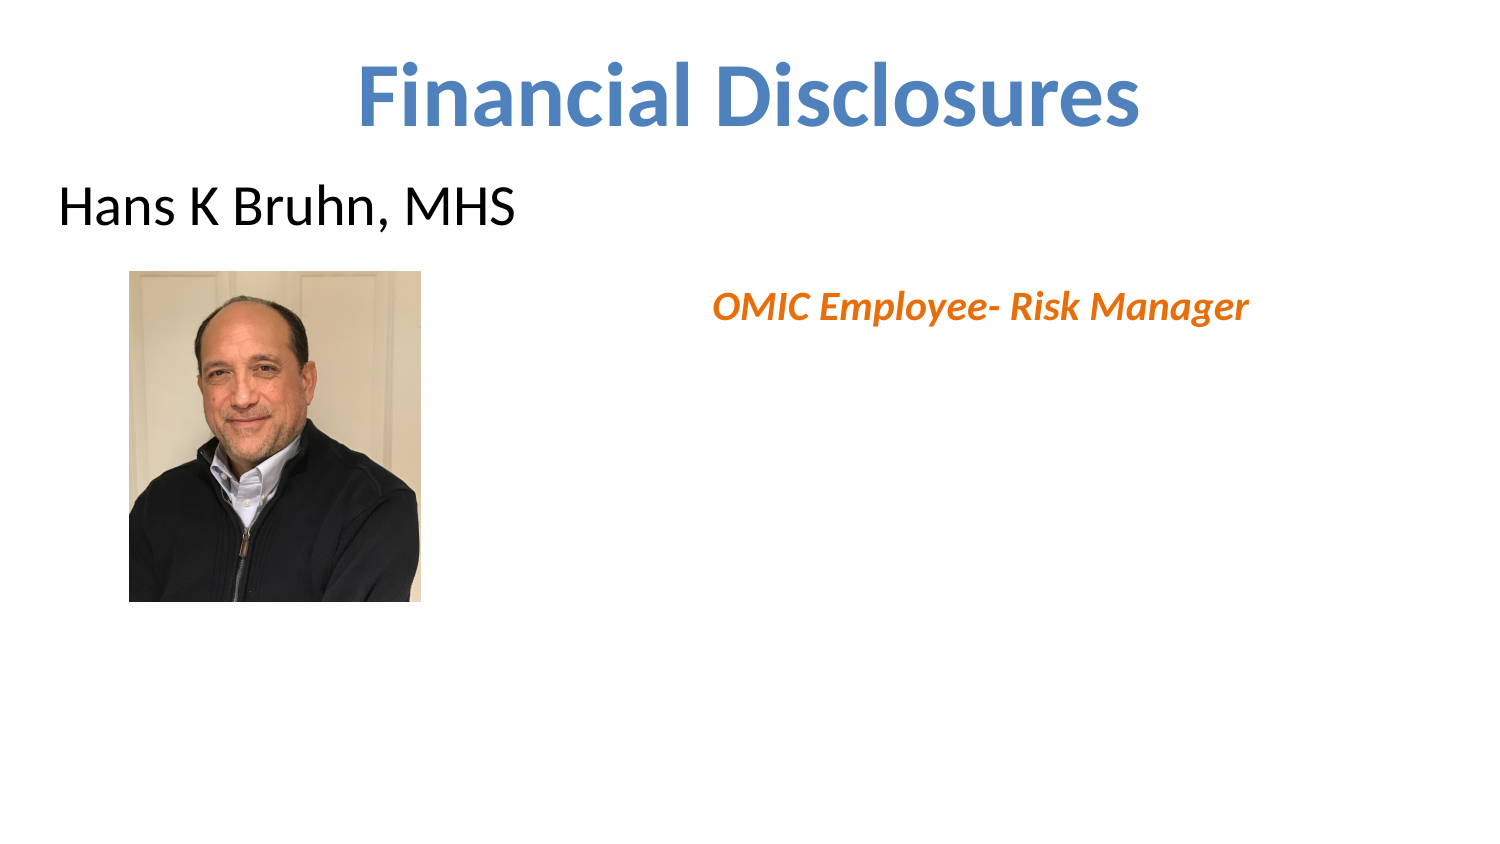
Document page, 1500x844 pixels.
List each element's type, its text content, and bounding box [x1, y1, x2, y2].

text_box OMIC Employee- Risk Manager [697, 271, 1277, 337]
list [129, 271, 421, 602]
title Financial Disclosures [75, 33, 1425, 175]
list Hans K Bruhn, MHS [43, 174, 707, 732]
